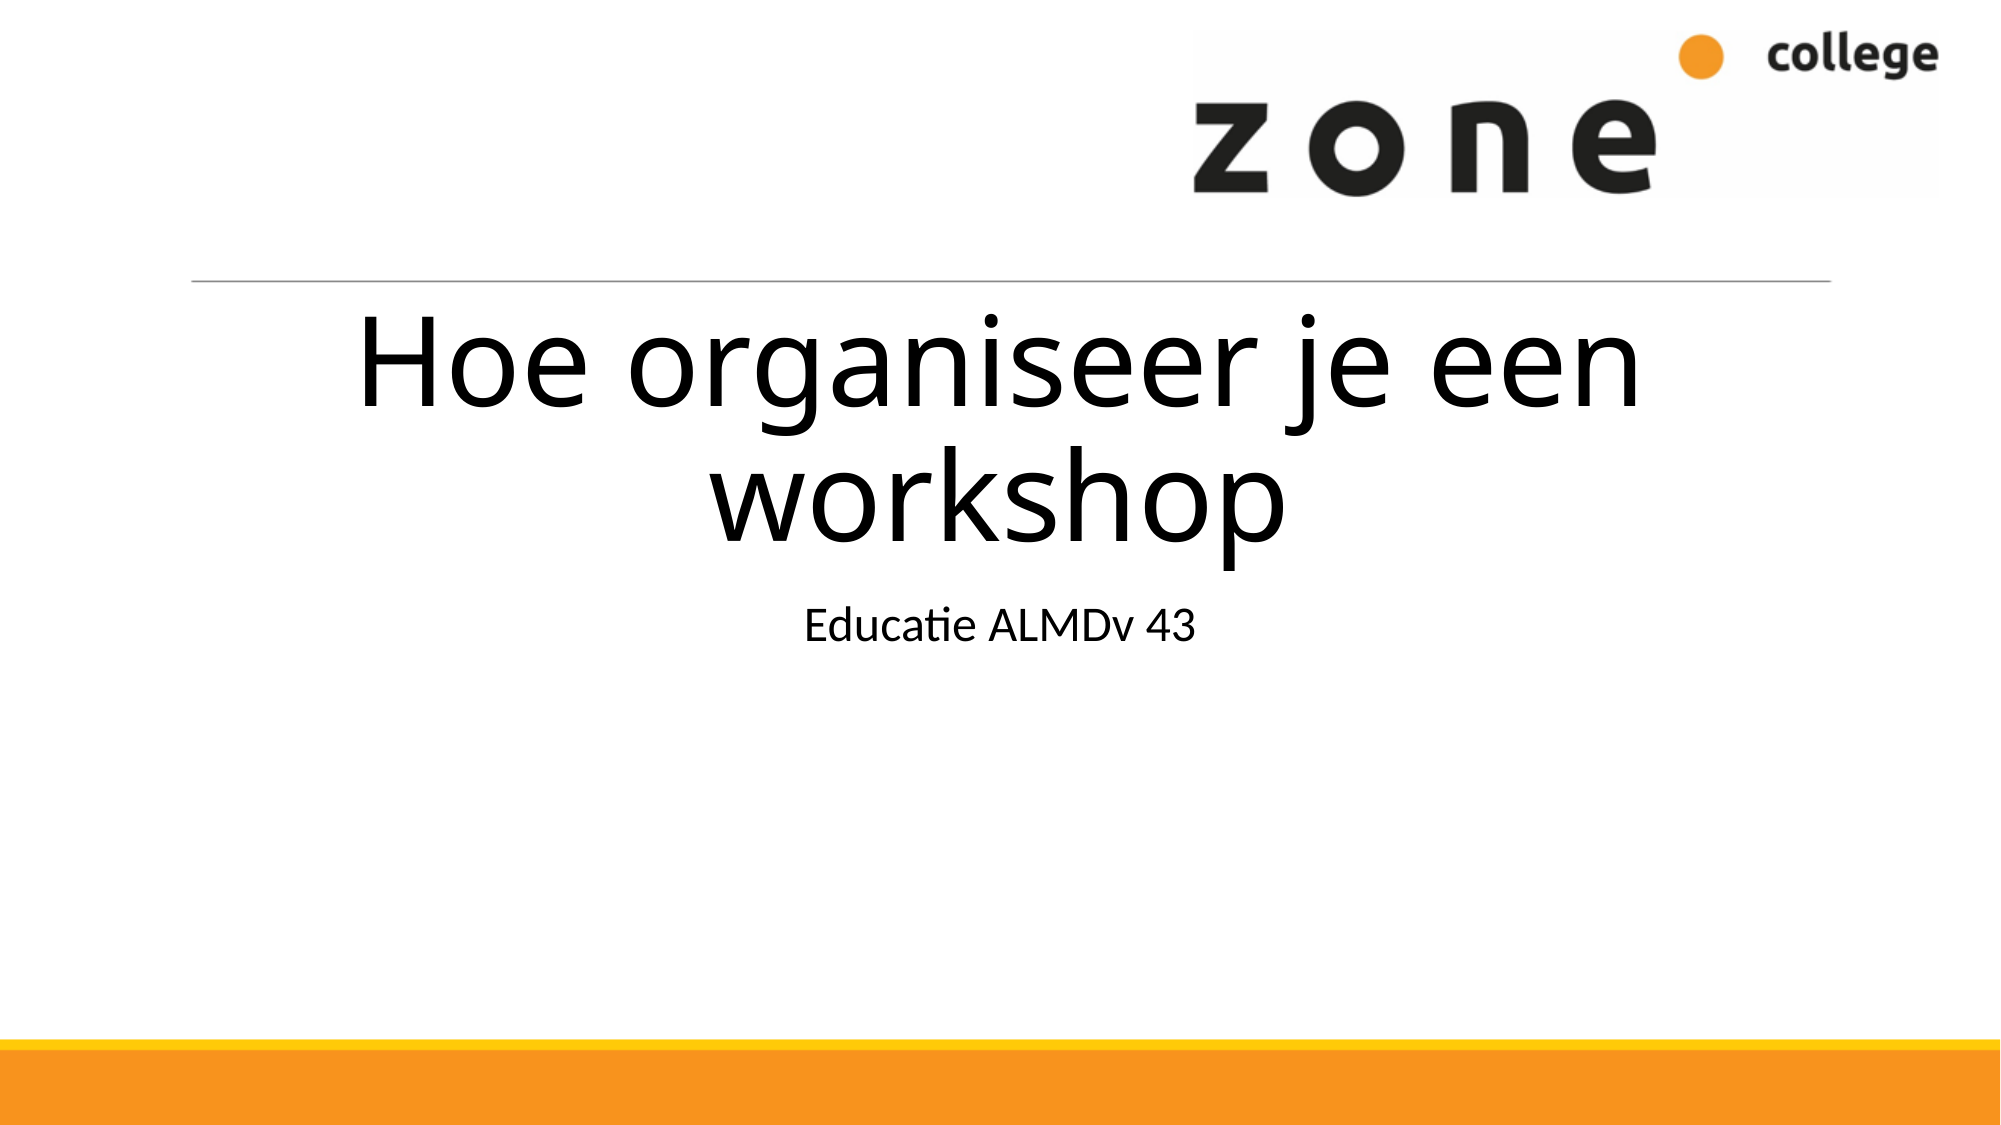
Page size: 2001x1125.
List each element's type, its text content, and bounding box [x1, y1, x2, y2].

title Hoe organiseer je een workshop [249, 184, 1750, 576]
picture [0, 0, 2001, 1125]
subtitle Educatie ALMDv 43 [249, 590, 1750, 863]
